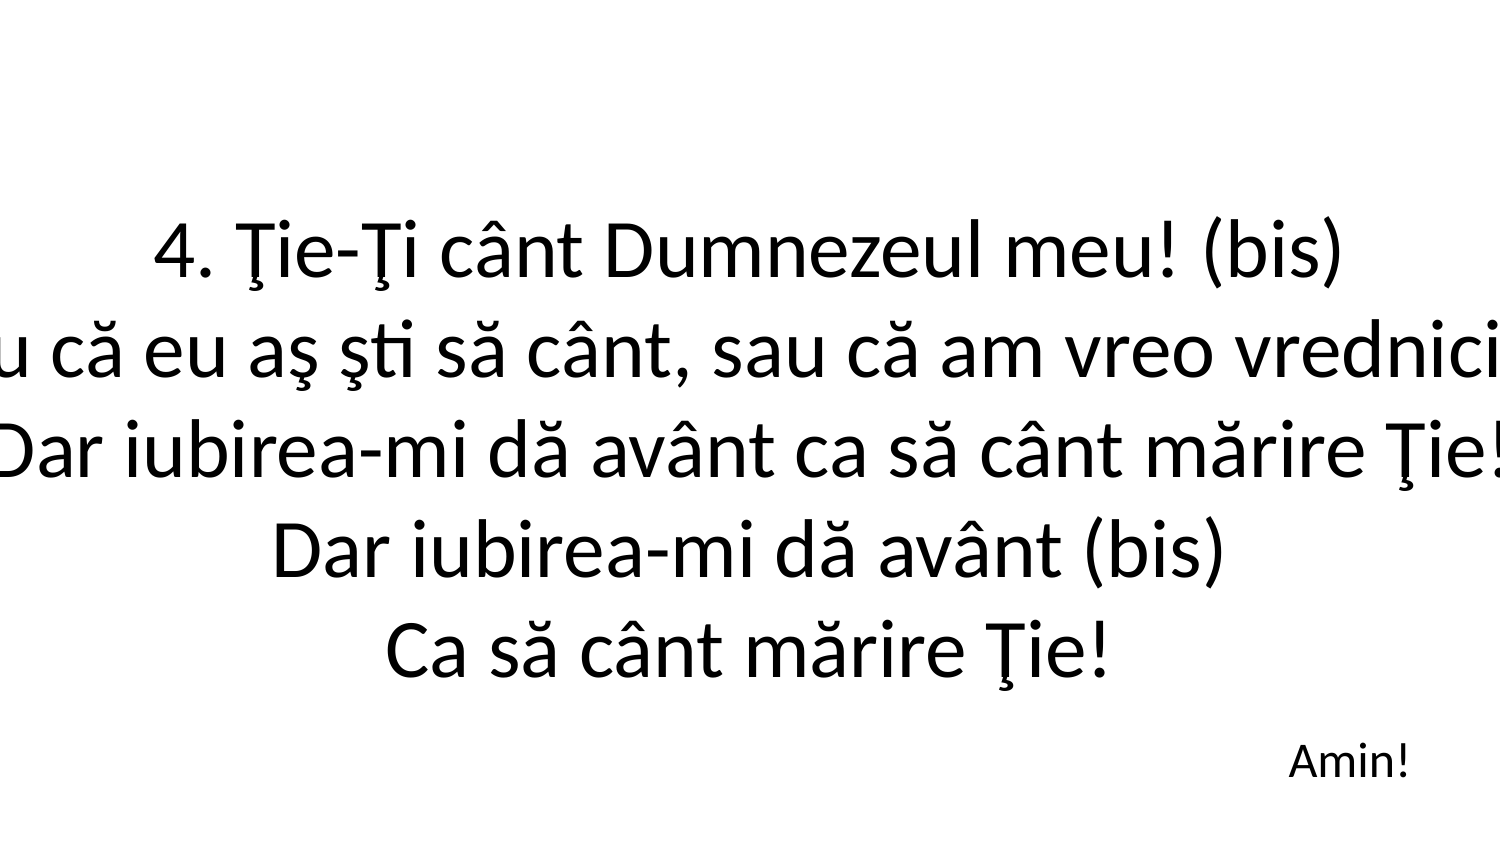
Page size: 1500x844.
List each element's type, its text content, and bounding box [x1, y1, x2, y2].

text_box 4. Ţie-Ţi cânt Dumnezeul meu! (bis) Nu că eu aş şti să cânt, sau că am vreo vrednicie, Dar iubirea-mi dă avânt ca să cânt mărire Ţie! Dar iubirea-mi dă avânt (bis) Ca să cânt mărire Ţie! [0, 142, 1500, 702]
text_box Amin! [1273, 674, 1427, 795]
